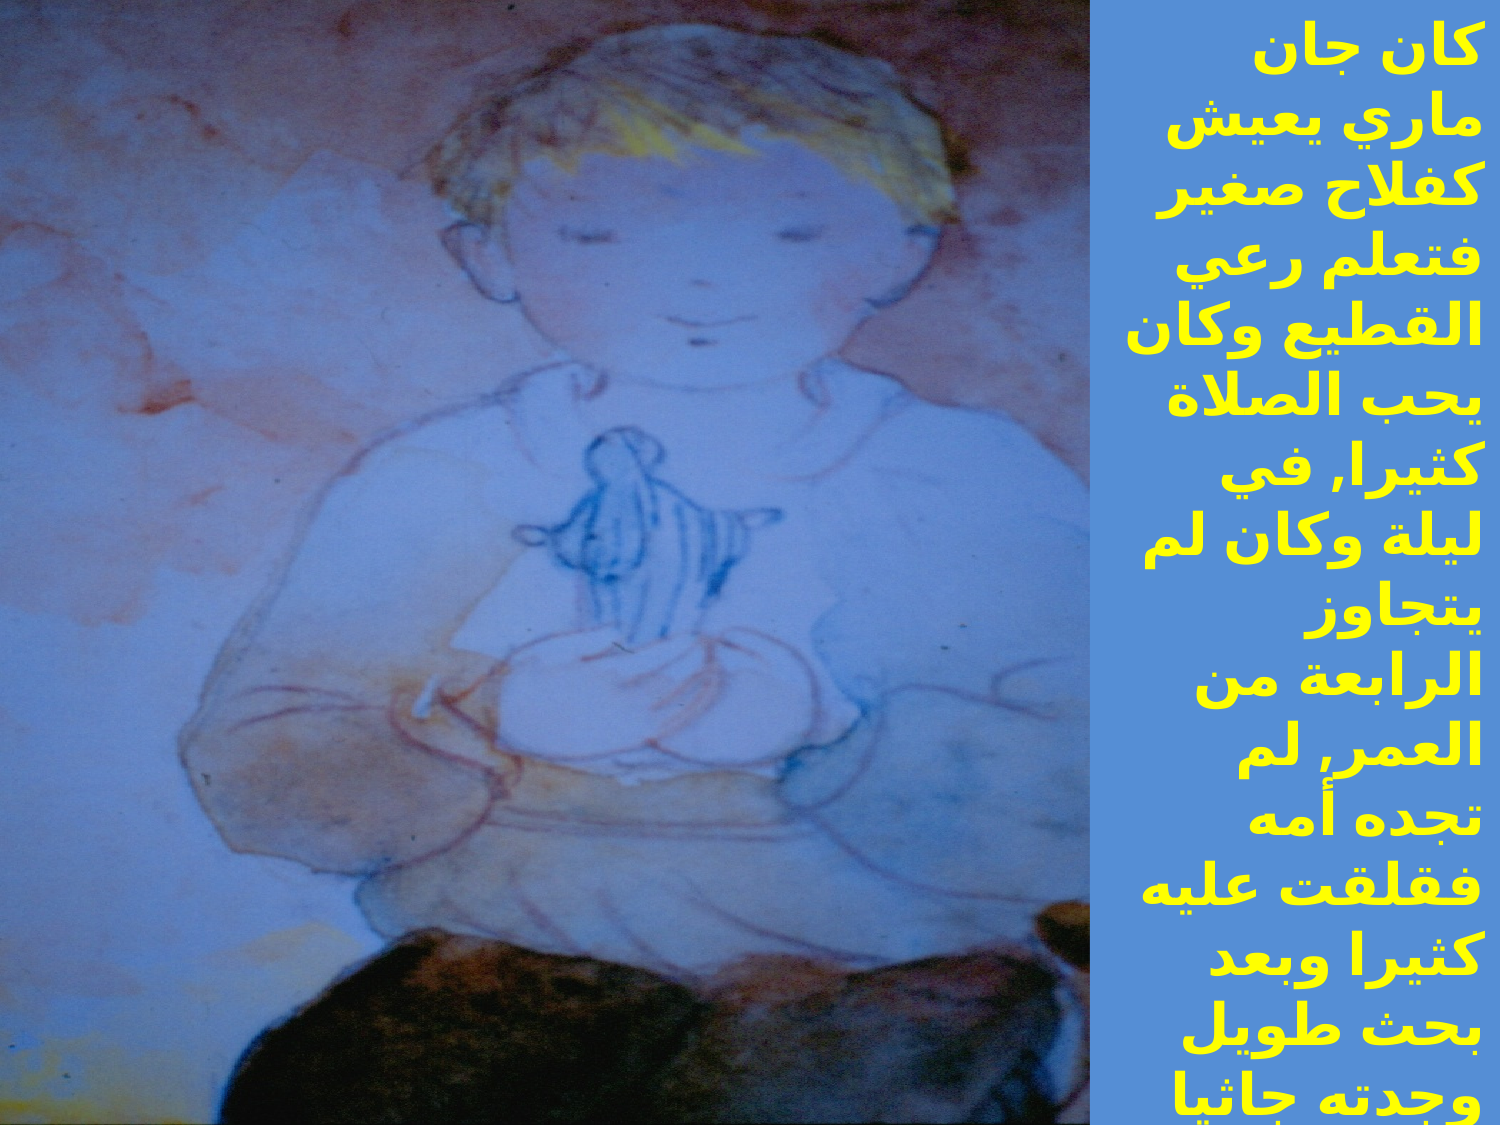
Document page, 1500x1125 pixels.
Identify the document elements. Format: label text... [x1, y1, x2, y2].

text_box كان جان ماري يعيش كفلاح صغير فتعلم رعي القطيع وكان يحب الصلاة كثيرا, في ليلة وكان لم يتجاوز الرابعة من العمر, لم تجده أمه فقلقت عليه كثيرا وبعد بحث طويل وجدته جاثيا على ركبتيه يصلي بعمق في احدى زوايا الأسطبل وهو يحمل بيده تمثالا صغيرا للعذراء مريم. [1092, 0, 1500, 1125]
picture [0, 0, 1091, 1125]
